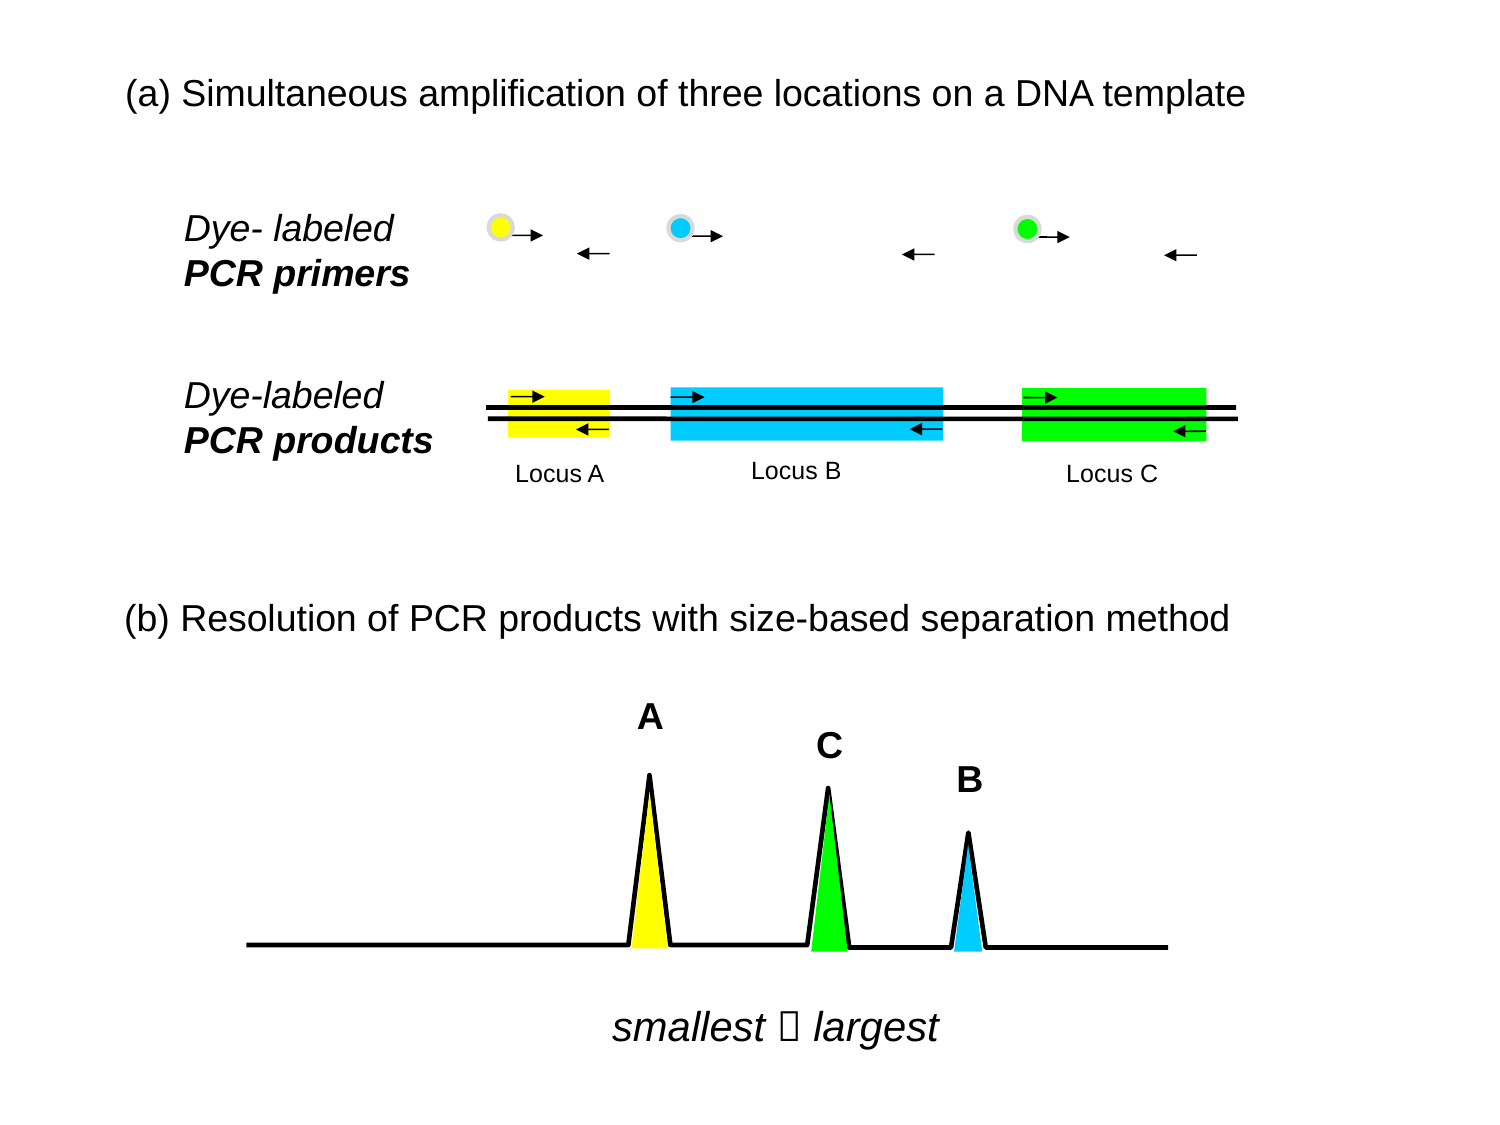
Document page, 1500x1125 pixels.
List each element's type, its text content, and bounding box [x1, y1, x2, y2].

text_box (b) Resolution of PCR products with size-based separation method [109, 586, 1257, 646]
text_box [168, 195, 1239, 513]
text_box (a) Simultaneous amplification of three locations on a DNA template [110, 61, 1262, 122]
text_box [246, 684, 1169, 1058]
